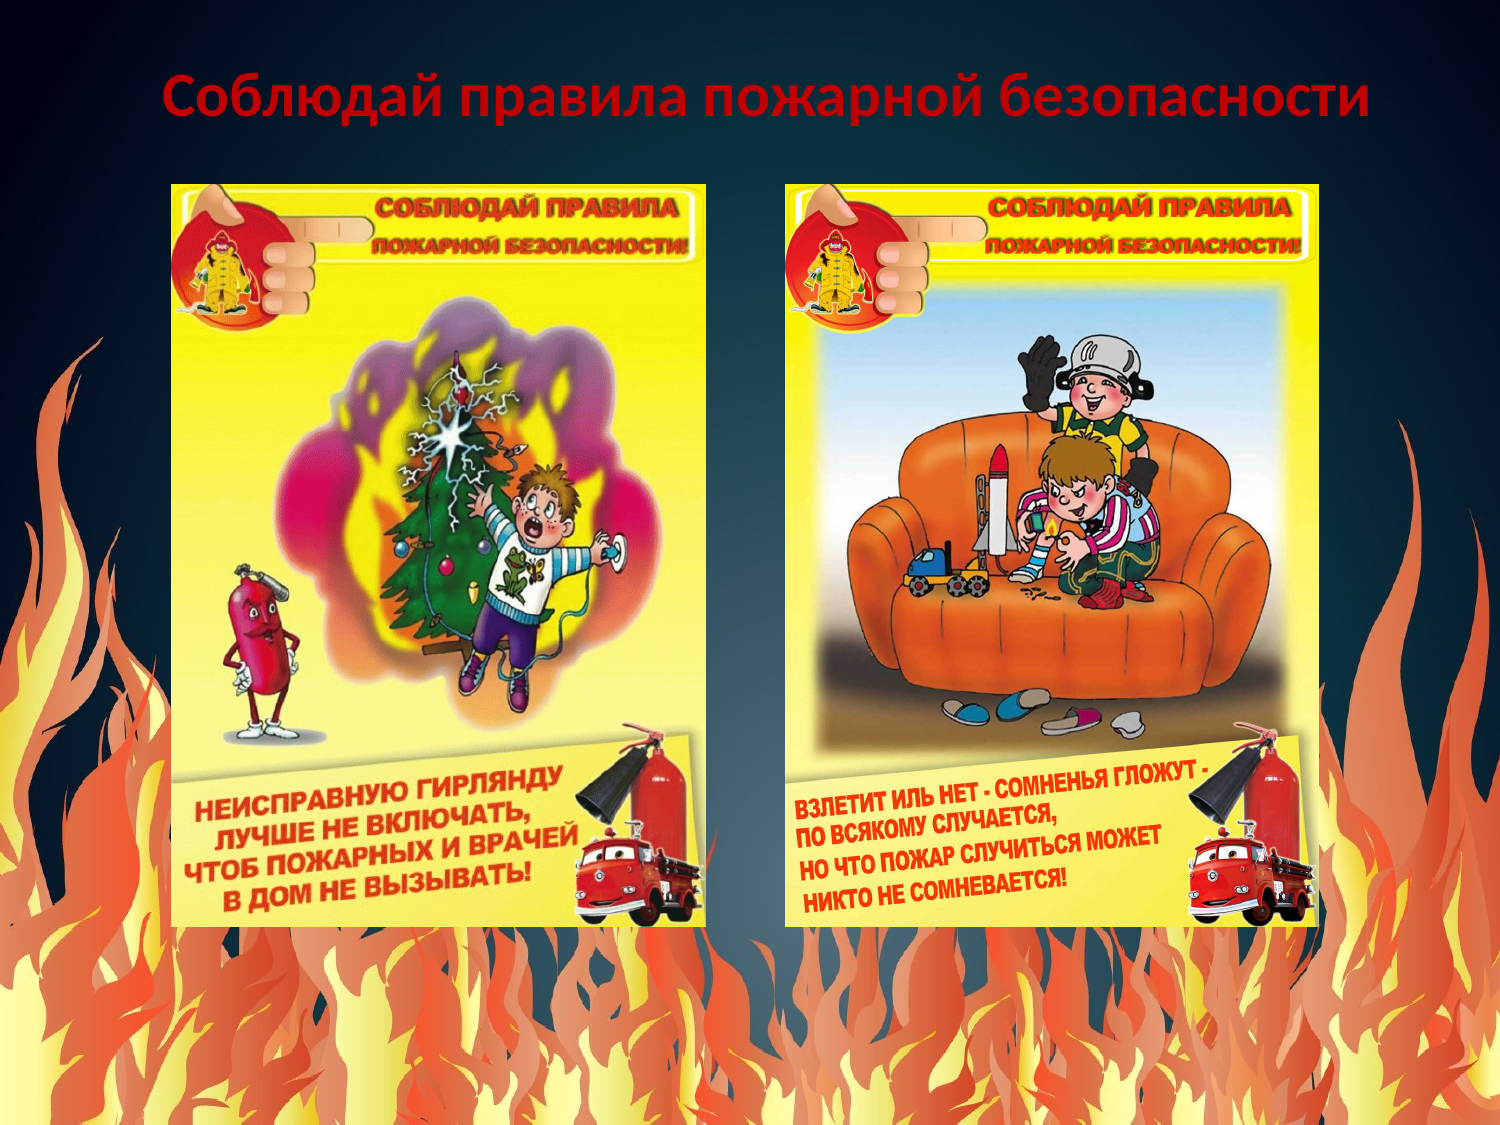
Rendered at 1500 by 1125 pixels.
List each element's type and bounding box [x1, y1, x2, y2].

list [170, 184, 706, 928]
list [785, 184, 1320, 928]
picture [0, 0, 1500, 1125]
